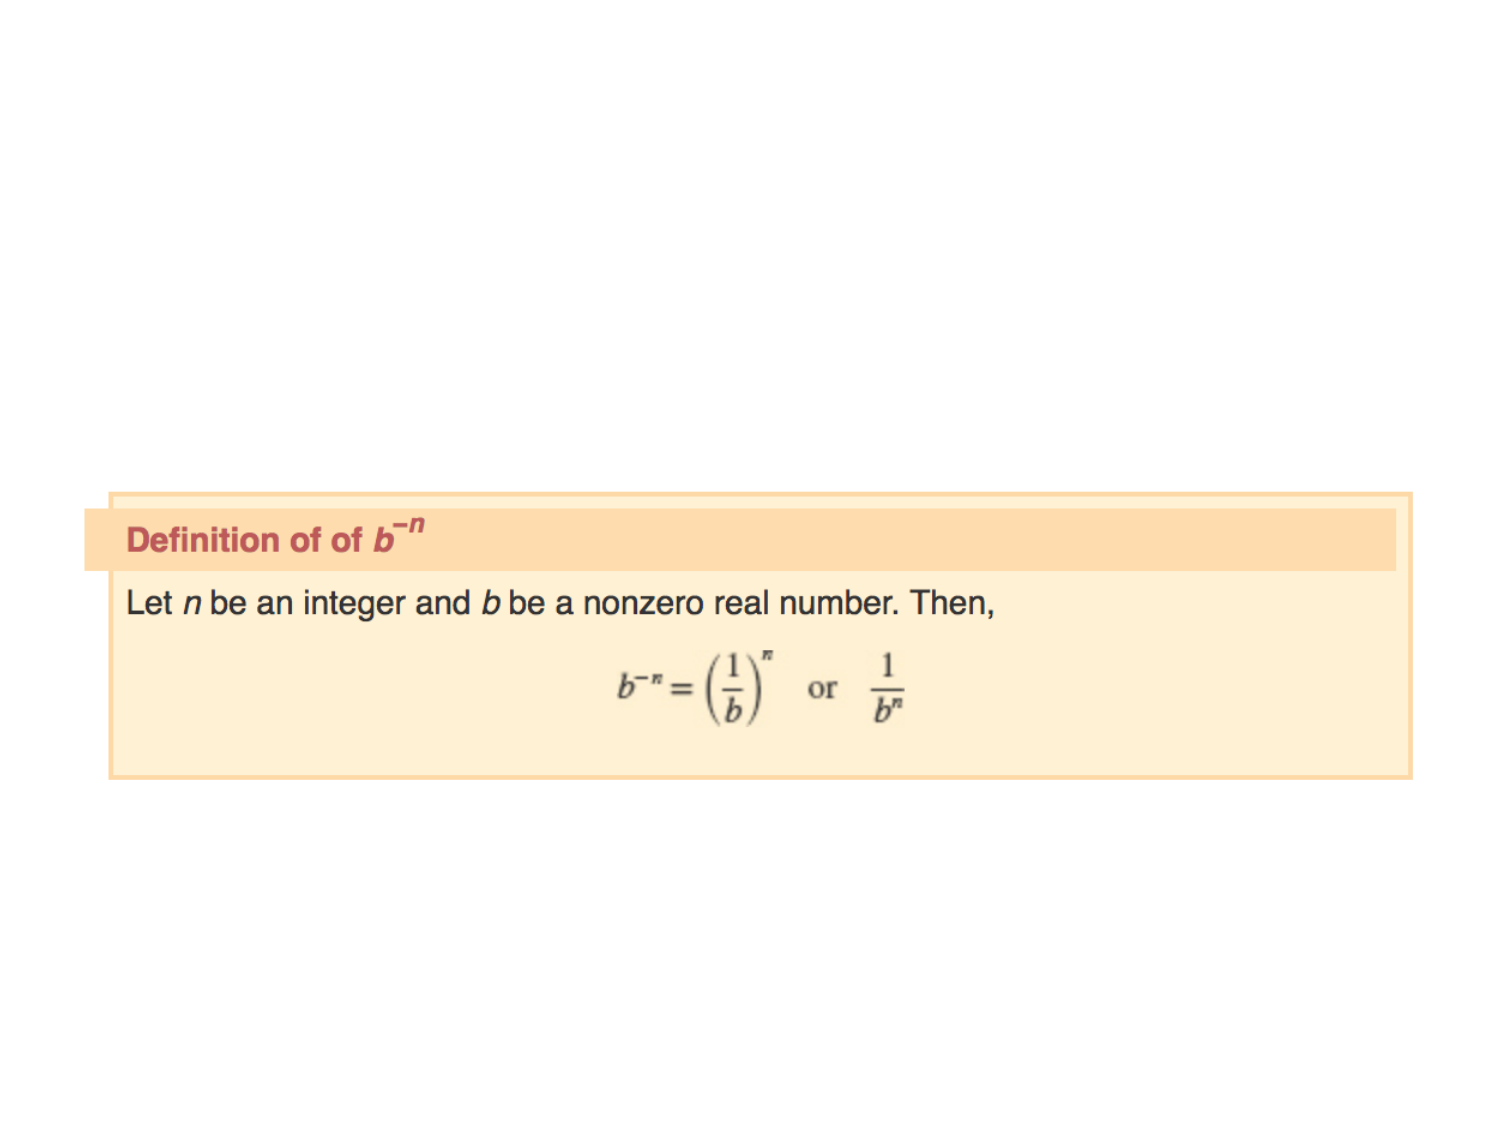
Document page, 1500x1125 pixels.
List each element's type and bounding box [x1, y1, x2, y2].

list [74, 262, 1426, 1006]
